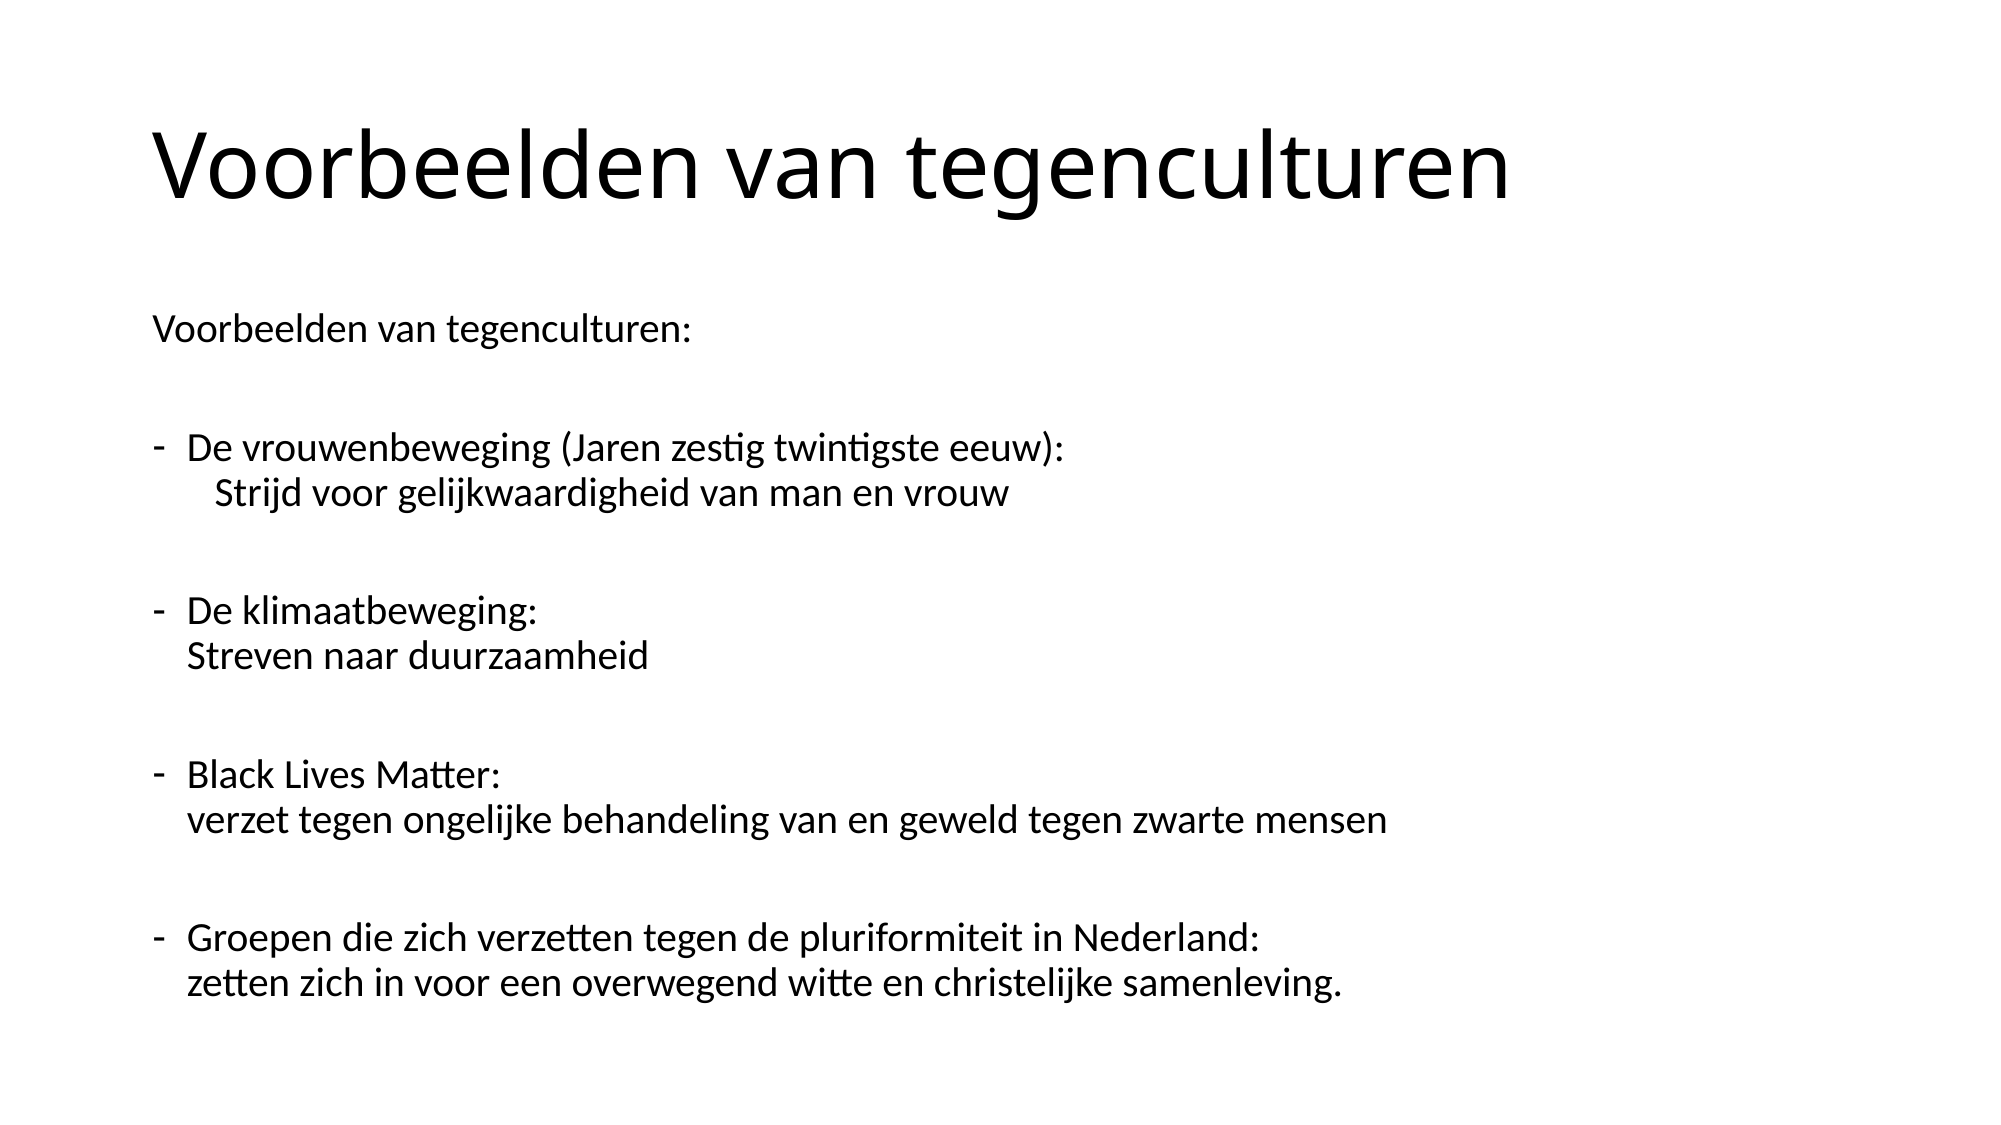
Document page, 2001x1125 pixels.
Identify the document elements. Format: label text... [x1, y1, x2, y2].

title Voorbeelden van tegenculturen [137, 59, 1863, 278]
list Voorbeelden van tegenculturen: De vrouwenbeweging (Jaren zestig twintigste eeuw): Strijd voor gelijkwaardigheid van man en vrouw De klimaatbeweging: Streven naar duurzaamheid Black Lives Matter: verzet tegen ongelijke behandeling van en geweld tegen zwarte mensen Groepen die zich verzetten tegen de pluriformiteit in Nederland: zetten zich in voor een overwegend witte en christelijke samenleving. [137, 299, 1863, 1014]
